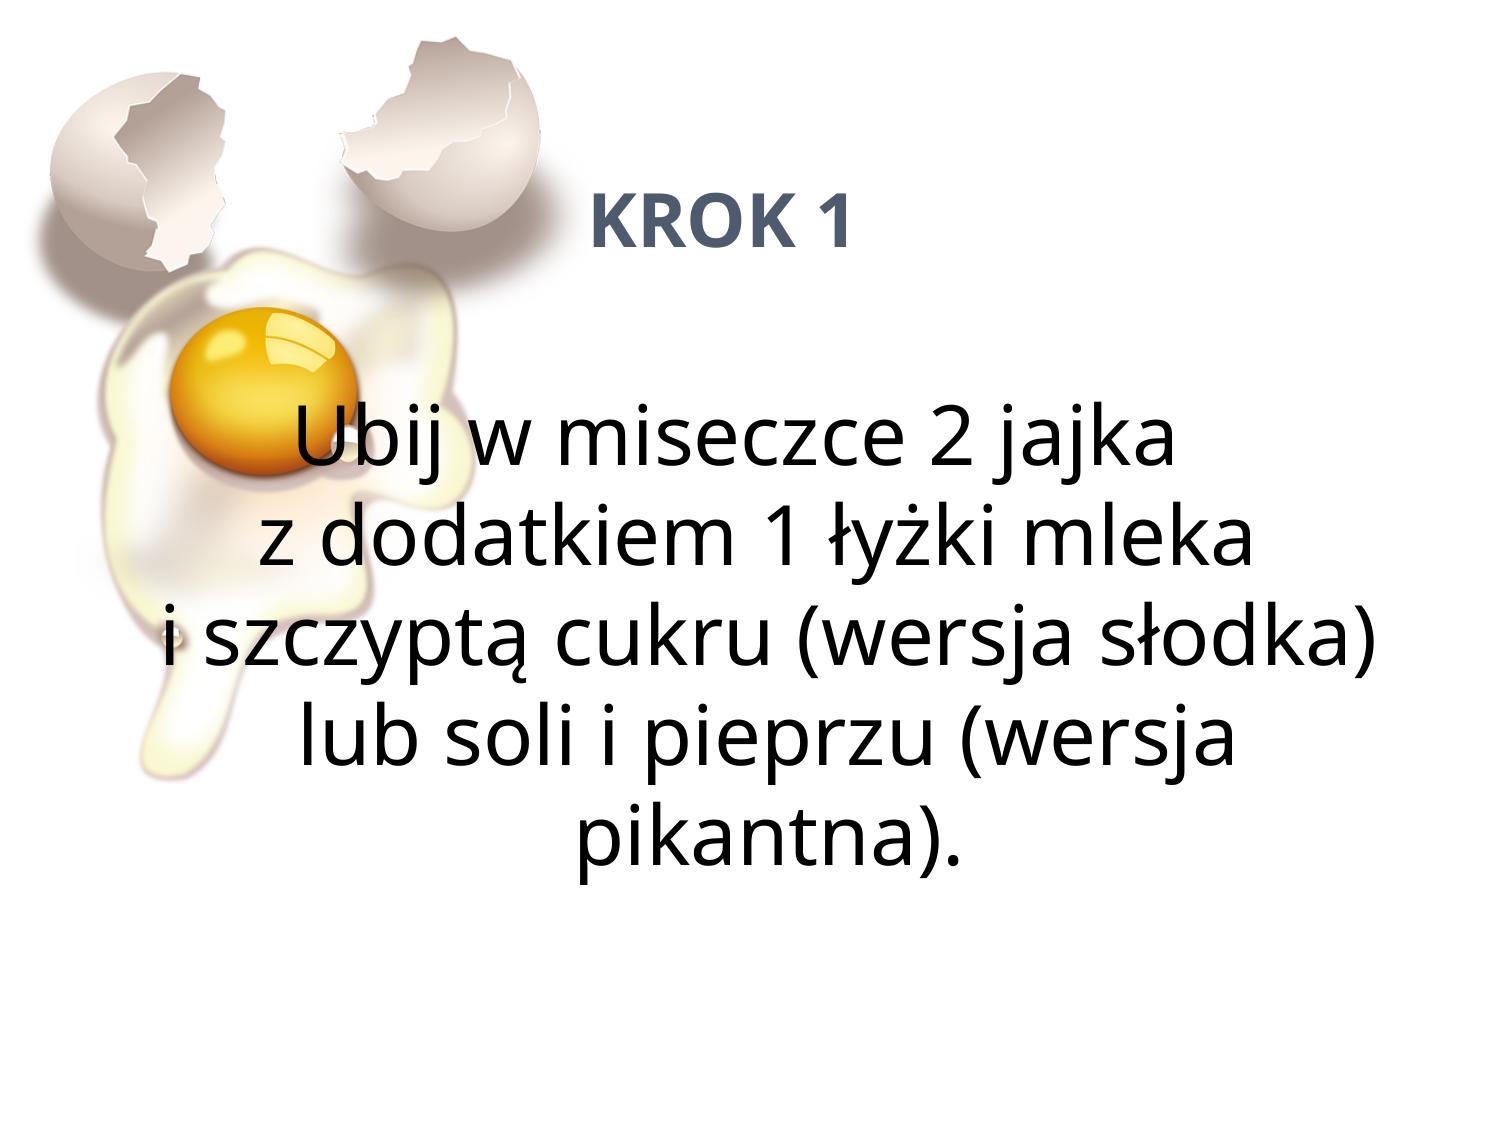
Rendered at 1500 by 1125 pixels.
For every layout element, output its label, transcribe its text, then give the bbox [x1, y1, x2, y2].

picture [22, 34, 599, 786]
list Ubij w miseczce 2 jajka z dodatkiem 1 łyżki mleka i szczyptą cukru (wersja słodka) lub soli i pieprzu (wersja pikantna). [75, 262, 1418, 1062]
title Krok 1 [605, 45, 1372, 262]
